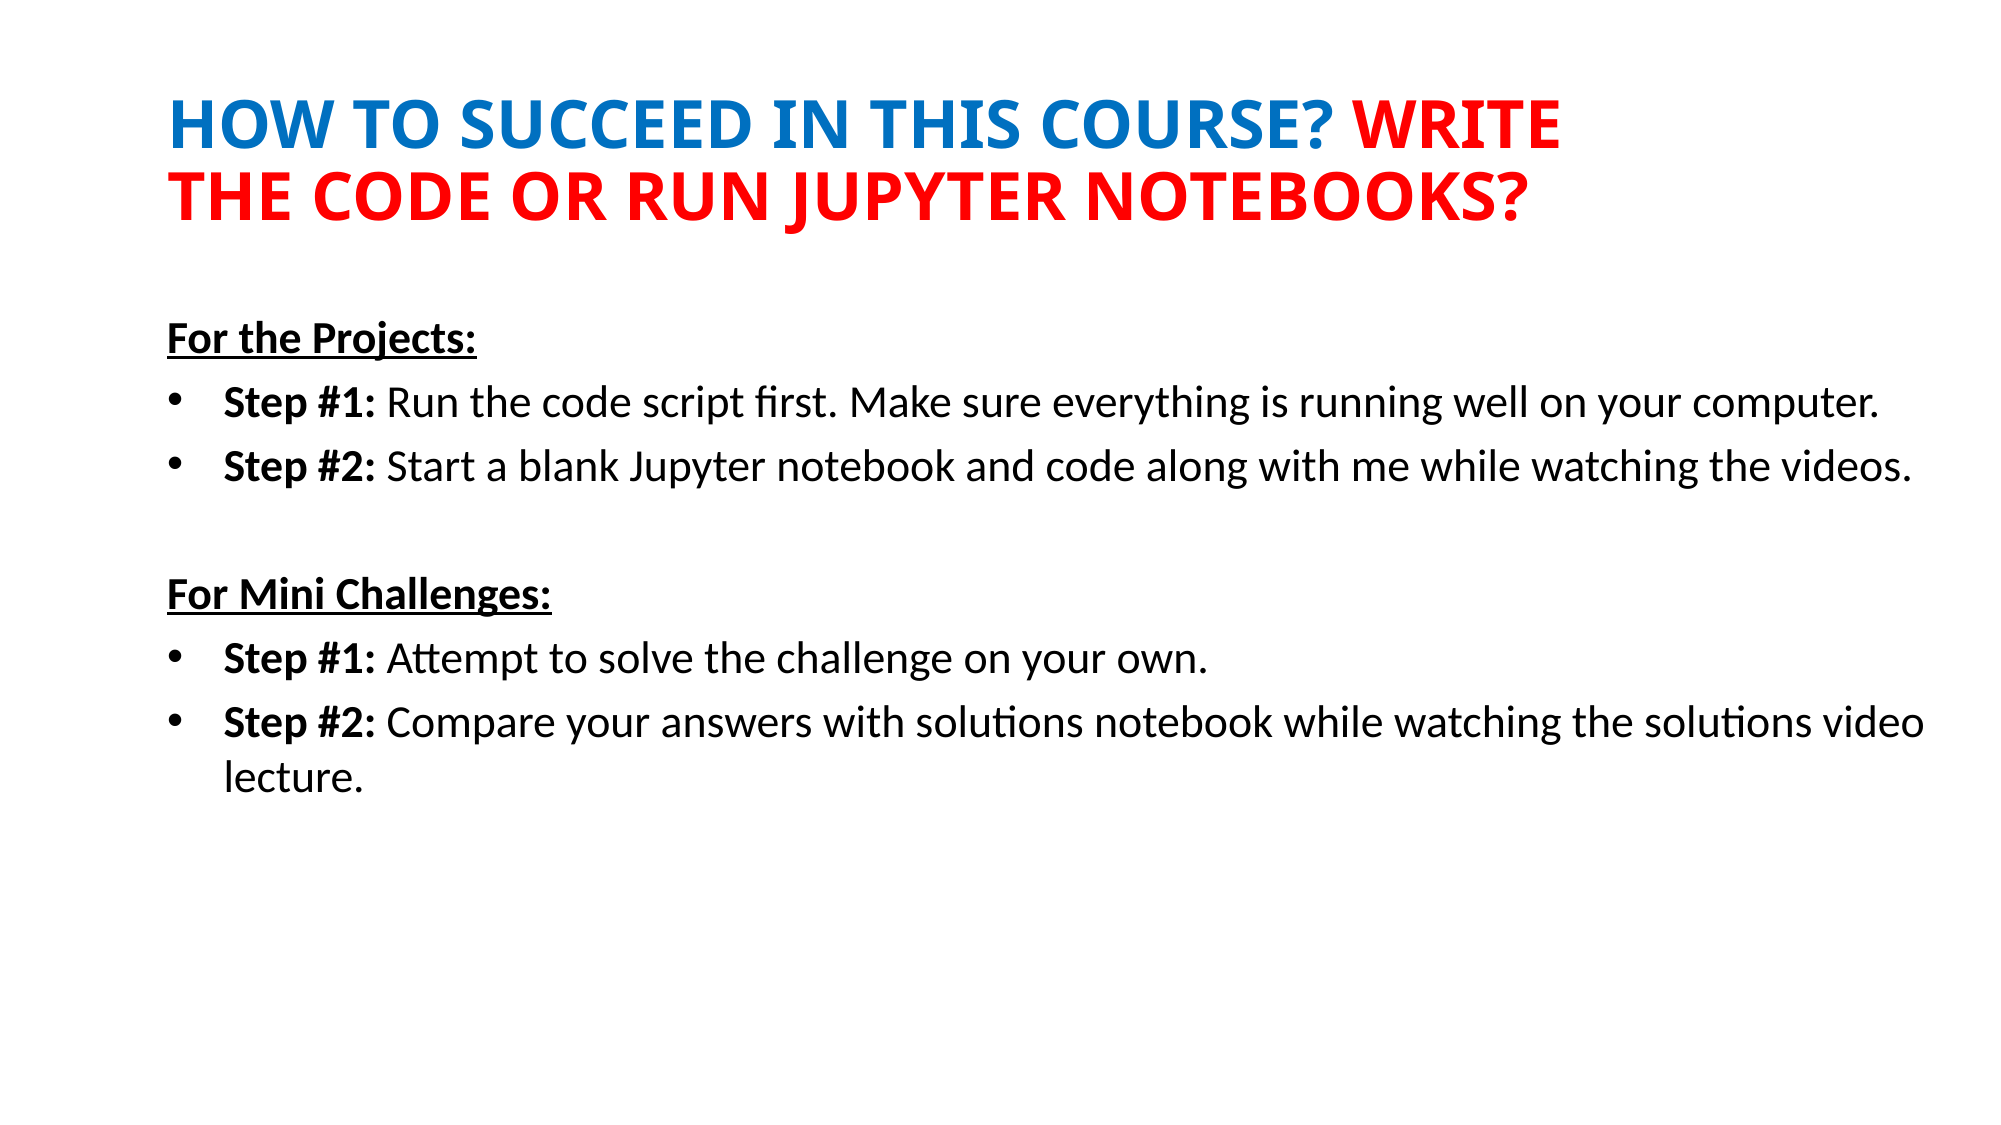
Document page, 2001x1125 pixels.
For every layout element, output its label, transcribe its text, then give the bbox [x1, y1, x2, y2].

text_box HOW TO SUCCEED IN THIS COURSE? WRITE THE CODE OR RUN JUPYTER NOTEBOOKS? [152, 53, 1625, 272]
text_box For the Projects: Step #1: Run the code script first. Make sure everything is running well on your computer. Step #2: Start a blank Jupyter notebook and code along with me while watching the videos. For Mini Challenges: Step #1: Attempt to solve the challenge on your own. Step #2: Compare your answers with solutions notebook while watching the solutions video lecture. [152, 299, 1969, 1043]
text_box [158, 260, 2000, 1003]
